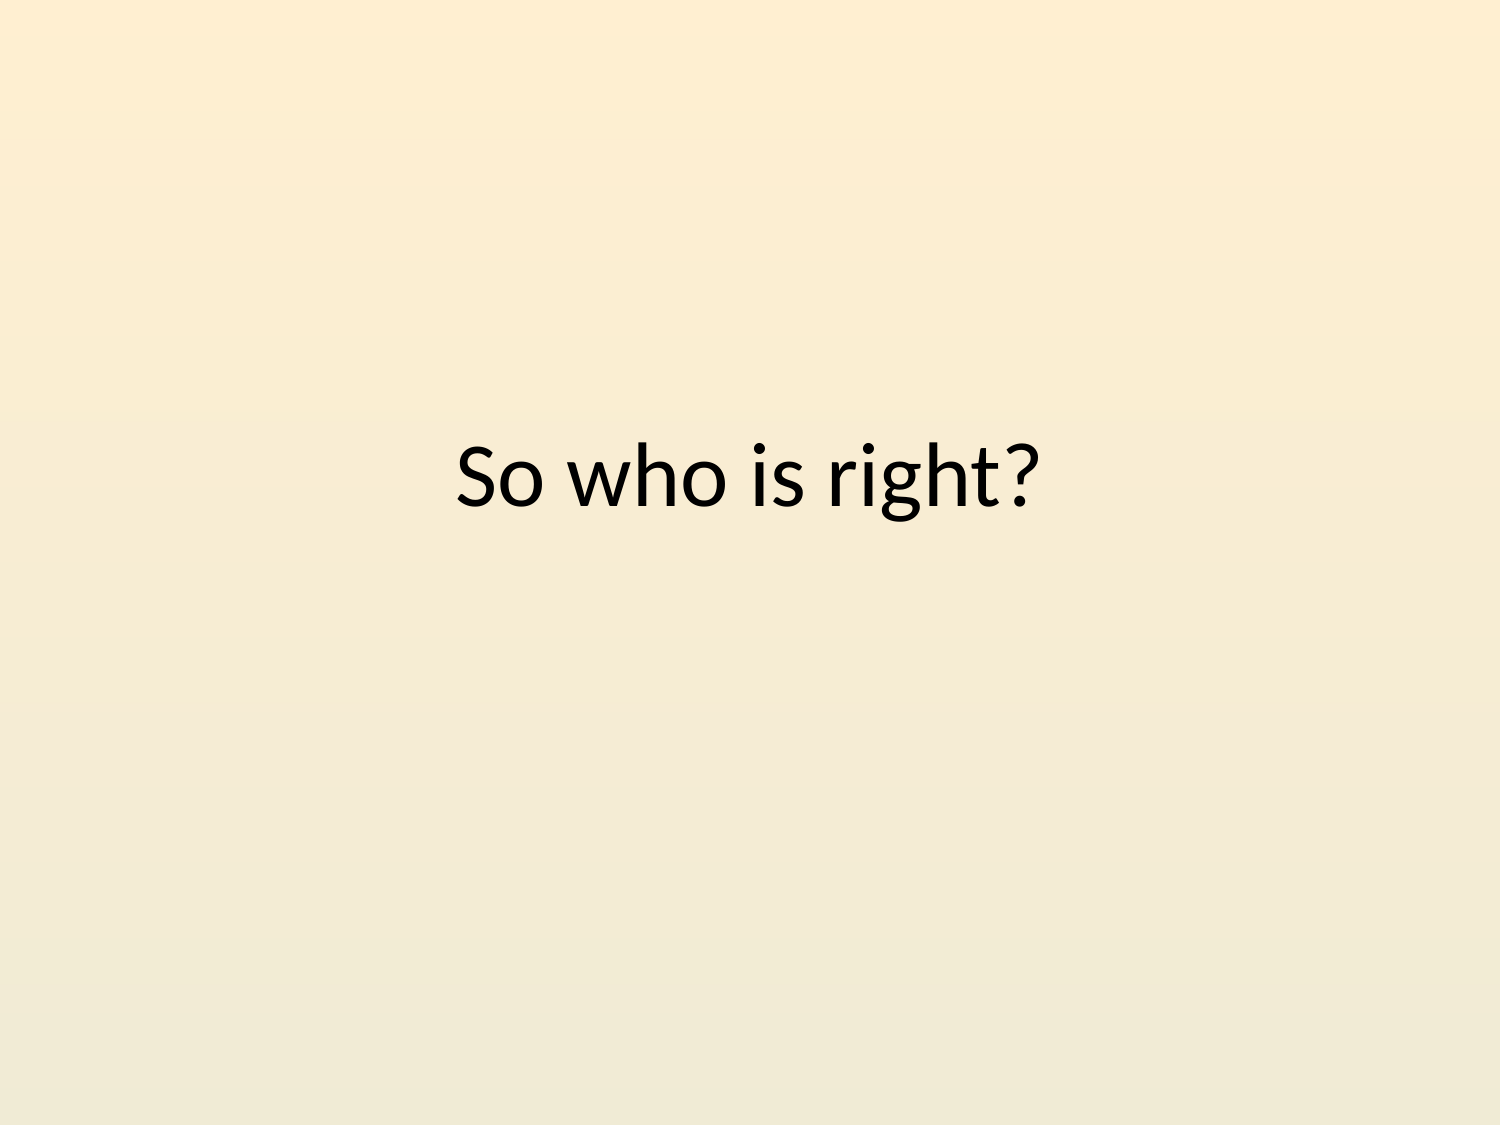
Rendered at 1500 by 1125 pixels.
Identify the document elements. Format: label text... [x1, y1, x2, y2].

title So who is right? [112, 349, 1388, 591]
